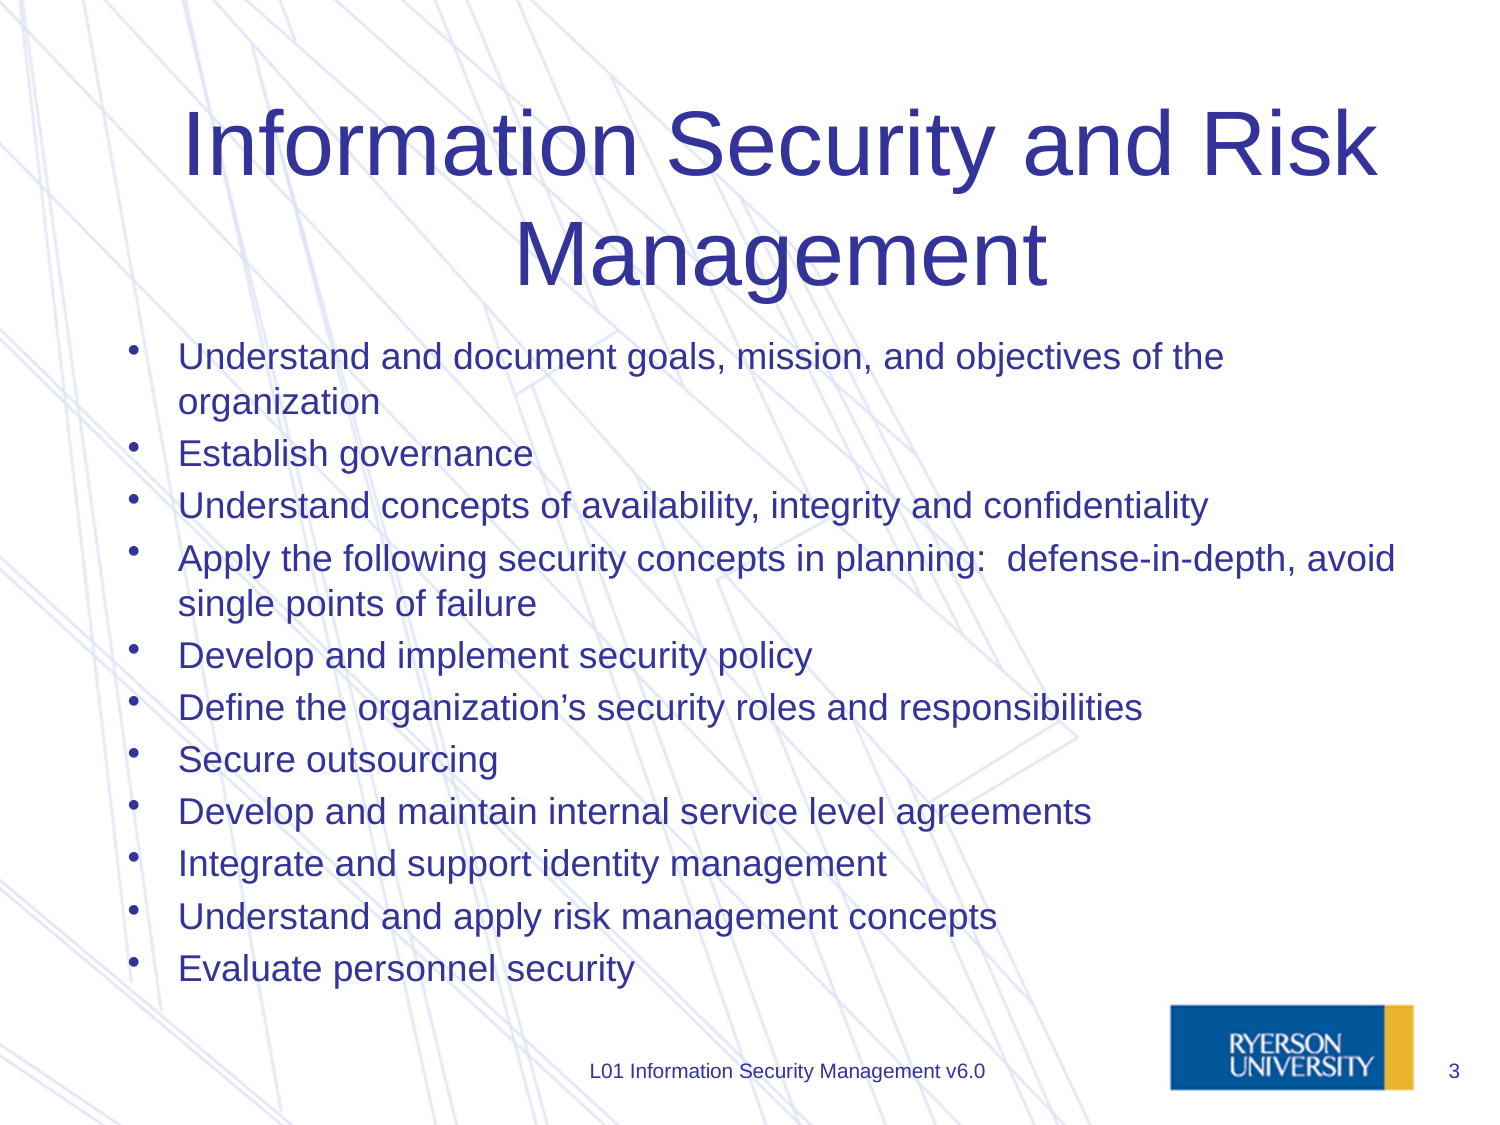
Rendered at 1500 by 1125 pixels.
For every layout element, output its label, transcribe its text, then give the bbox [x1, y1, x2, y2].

picture [0, 0, 1500, 1125]
slide_number 3 [1399, 1049, 1476, 1113]
footer L01 Information Security Management v6.0 [449, 1049, 1126, 1113]
title Information Security and Risk Management [112, 99, 1451, 288]
list Understand and document goals, mission, and objectives of the organization Establish governance Understand concepts of availability, integrity and confidentiality Apply the following security concepts in planning: defense-in-depth, avoid single points of failure Develop and implement security policy Define the organization’s security roles and responsibilities Secure outsourcing Develop and maintain internal service level agreements Integrate and support identity management Understand and apply risk management concepts Evaluate personnel security [112, 324, 1451, 1001]
